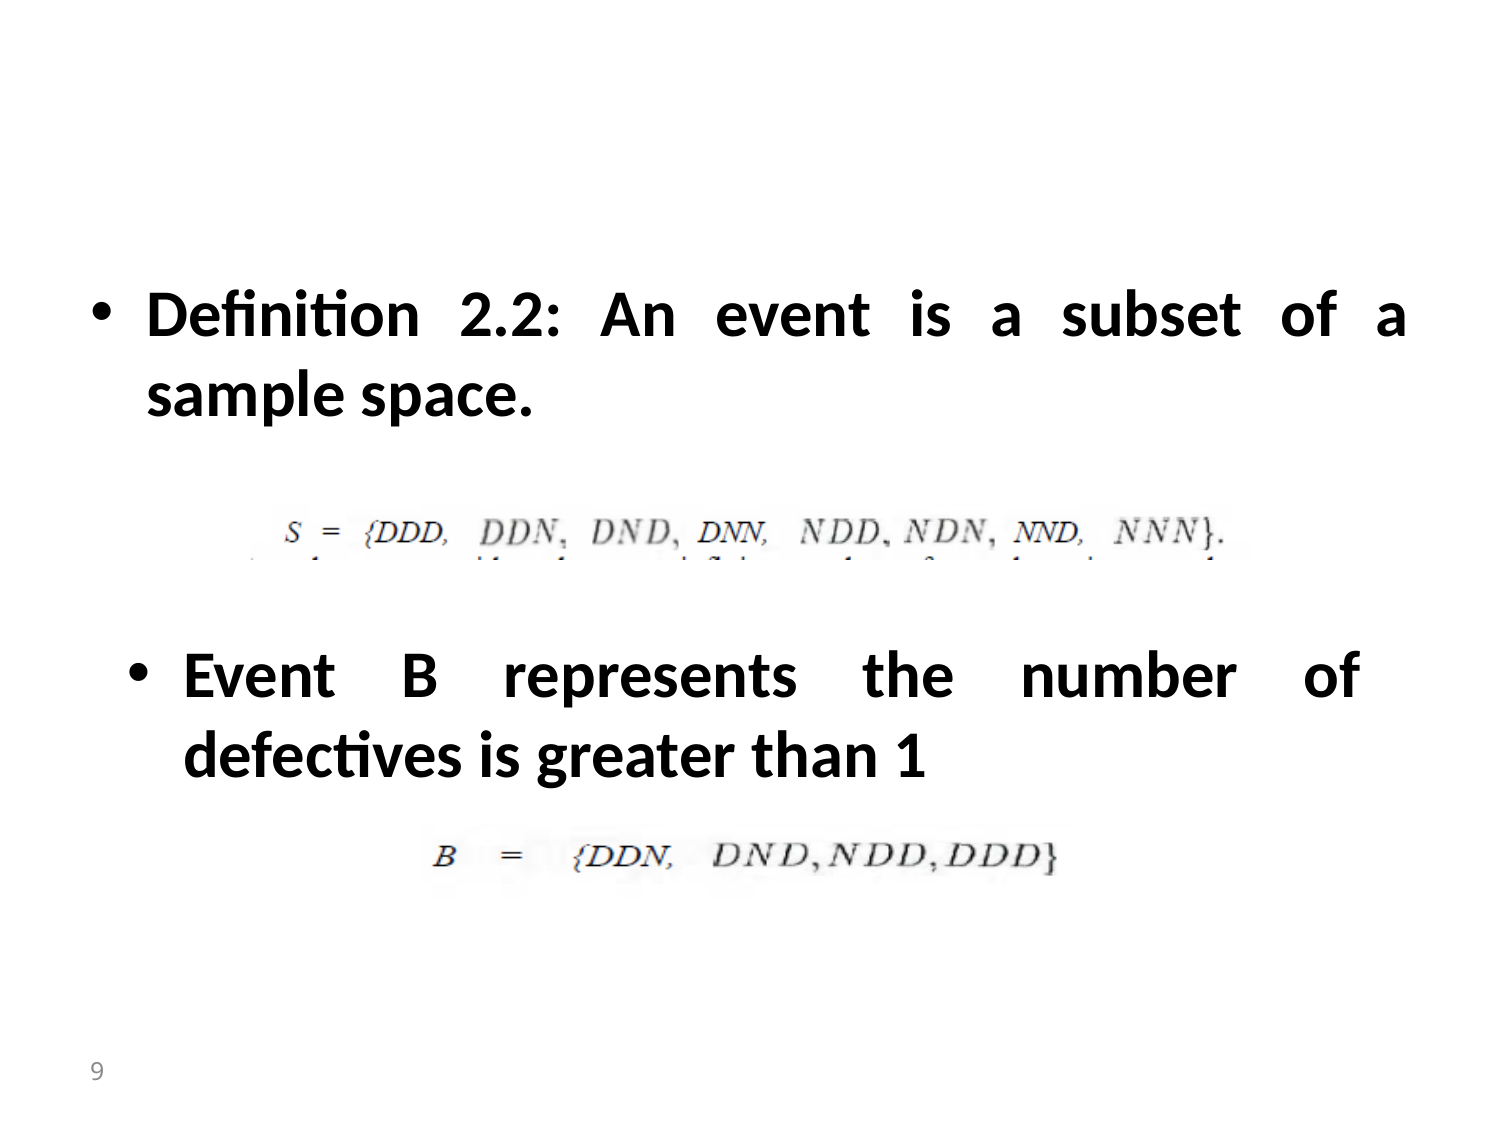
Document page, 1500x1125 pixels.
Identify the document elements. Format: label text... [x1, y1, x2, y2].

text_box Event B represents the number of defectives is greater than 1 [112, 623, 1376, 892]
slide_number 9 [75, 1042, 425, 1103]
list Definition 2.2: An event is a subset of a sample space. [75, 262, 1425, 1005]
picture [250, 503, 1250, 560]
picture [420, 823, 1093, 898]
